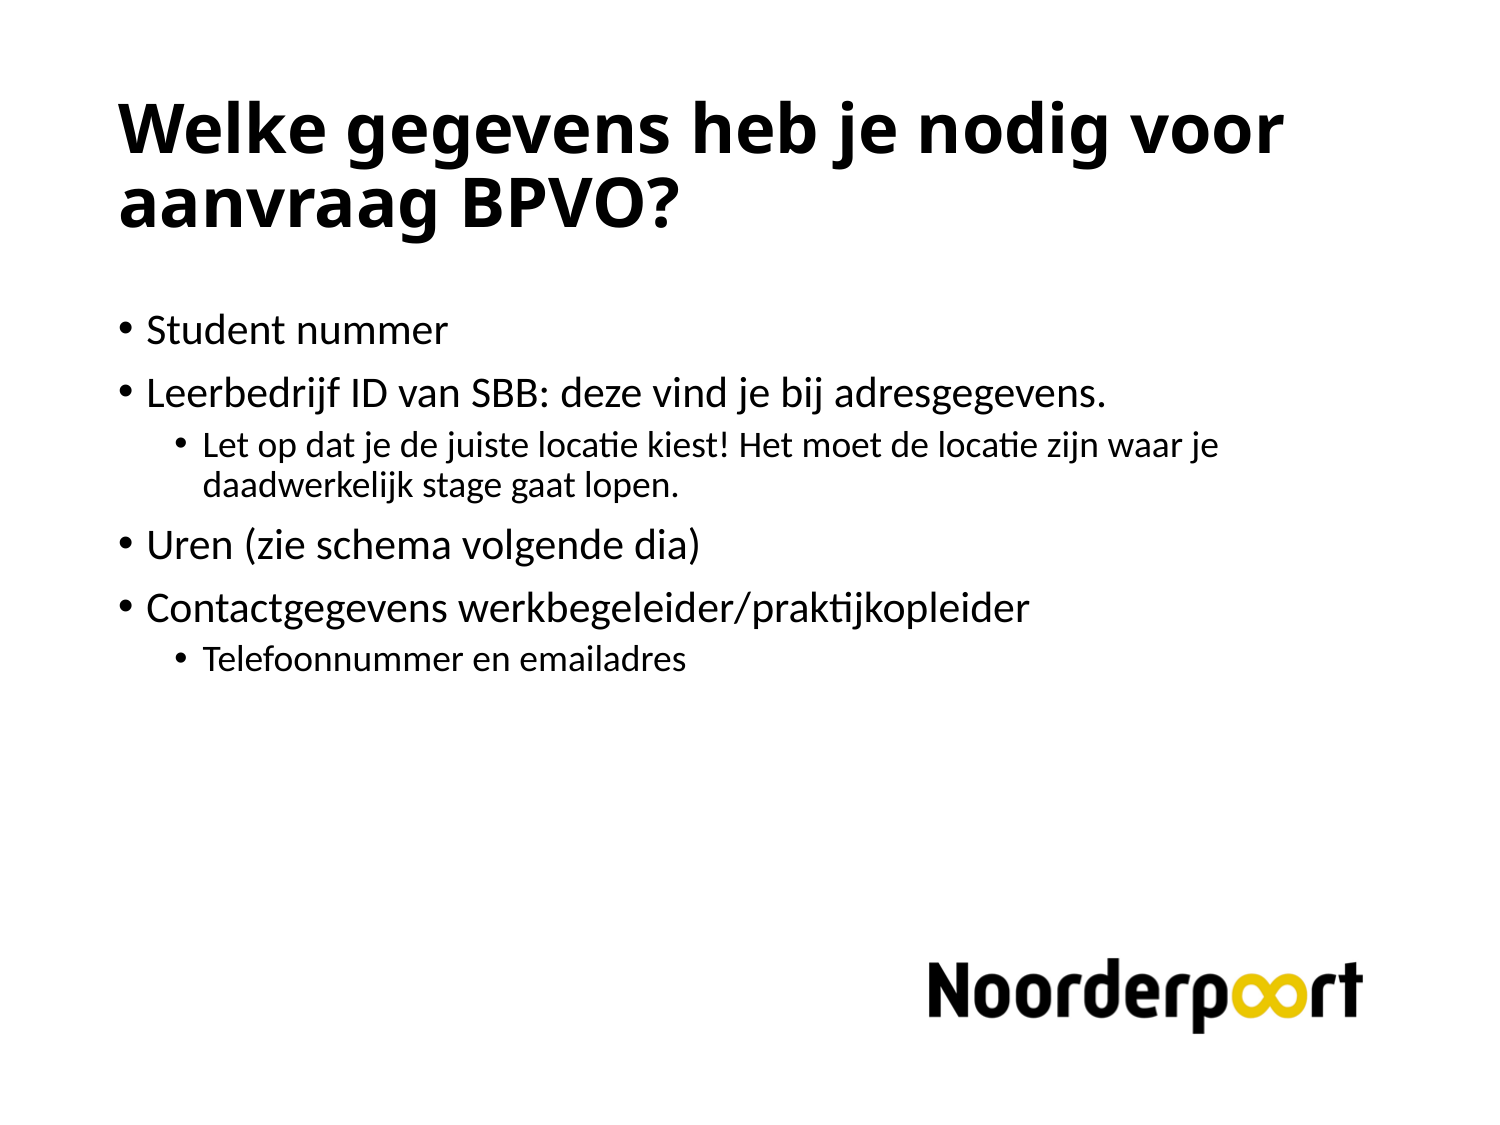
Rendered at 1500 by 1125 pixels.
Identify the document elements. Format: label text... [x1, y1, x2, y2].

picture [927, 956, 1365, 1036]
title Welke gegevens heb je nodig voor aanvraag BPVO? [103, 59, 1397, 278]
list Student nummer Leerbedrijf ID van SBB: deze vind je bij adresgegevens. Let op dat je de juiste locatie kiest! Het moet de locatie zijn waar je daadwerkelijk stage gaat lopen. Uren (zie schema volgende dia) Contactgegevens werkbegeleider/praktijkopleider Telefoonnummer en emailadres [103, 299, 1397, 1014]
